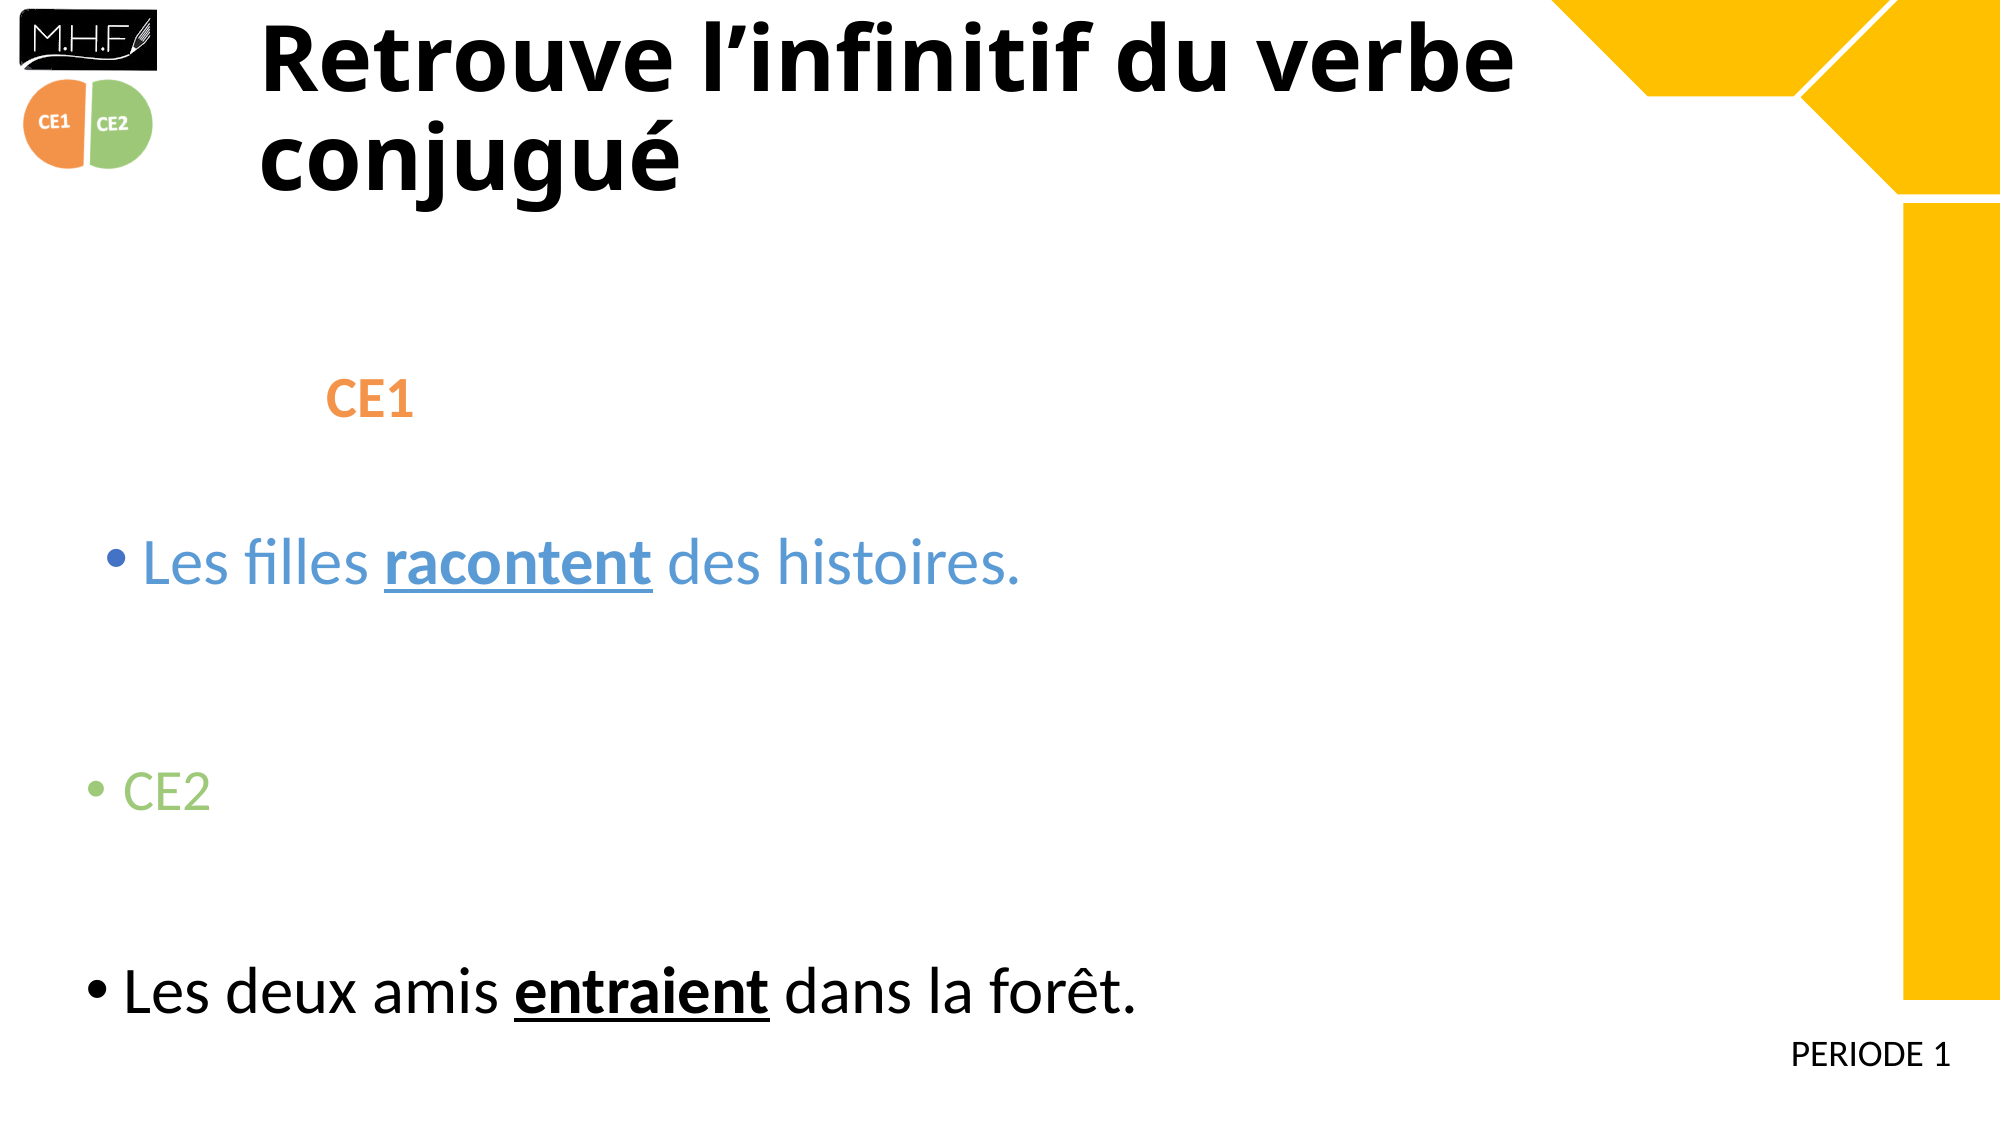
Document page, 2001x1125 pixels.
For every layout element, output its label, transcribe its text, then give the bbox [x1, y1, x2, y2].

text_box PERIODE 1 [1362, 1021, 1967, 1082]
picture [1, 7, 177, 207]
text_box [1799, 0, 2000, 196]
text_box CE2 [70, 752, 671, 857]
text_box CE1 [70, 331, 671, 436]
text_box [1549, 0, 1892, 98]
text_box [1902, 202, 2000, 1001]
title Retrouve l’infinitif du verbe conjugué [243, 3, 1863, 221]
text_box Les filles racontent des histoires. [70, 436, 1290, 619]
text_box Les deux amis entraient dans la forêt. [70, 857, 1290, 1040]
